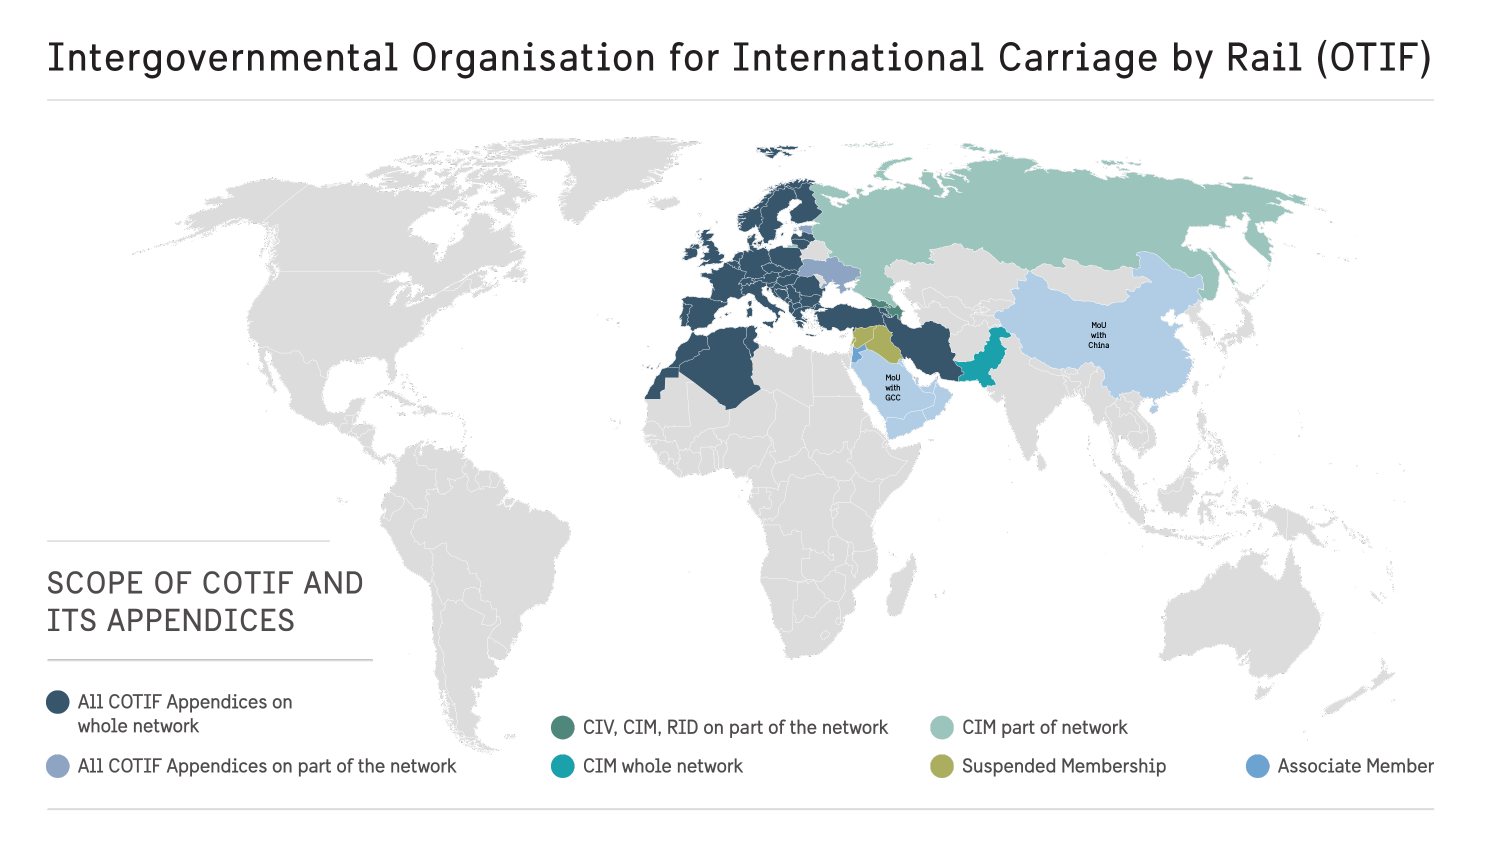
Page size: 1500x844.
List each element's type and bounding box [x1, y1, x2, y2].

picture [34, 25, 1466, 819]
